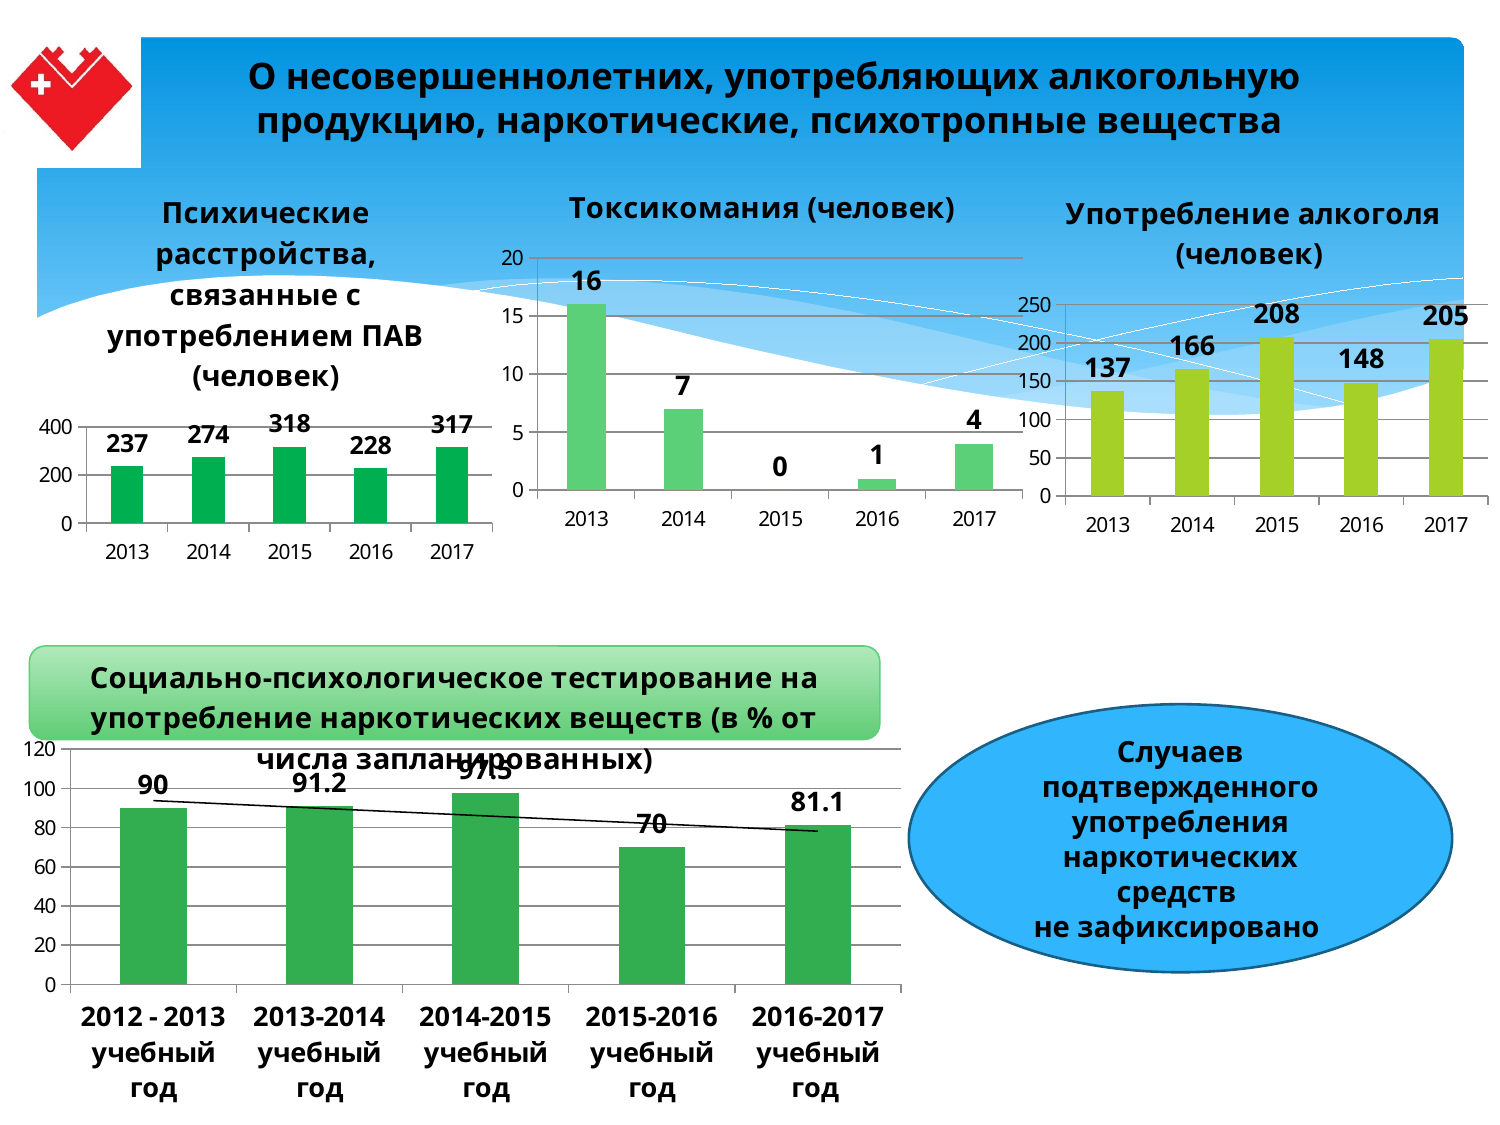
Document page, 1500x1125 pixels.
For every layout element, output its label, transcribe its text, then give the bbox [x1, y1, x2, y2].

chart [29, 162, 1499, 575]
picture [2, 18, 142, 169]
title О несовершеннолетних, употребляющих алкогольную продукцию, наркотические, психотропные вещества [148, 45, 1425, 149]
chart [17, 644, 904, 1107]
text_box Случаев подтвержденного употребления наркотических средств не зафиксировано [909, 702, 1454, 974]
